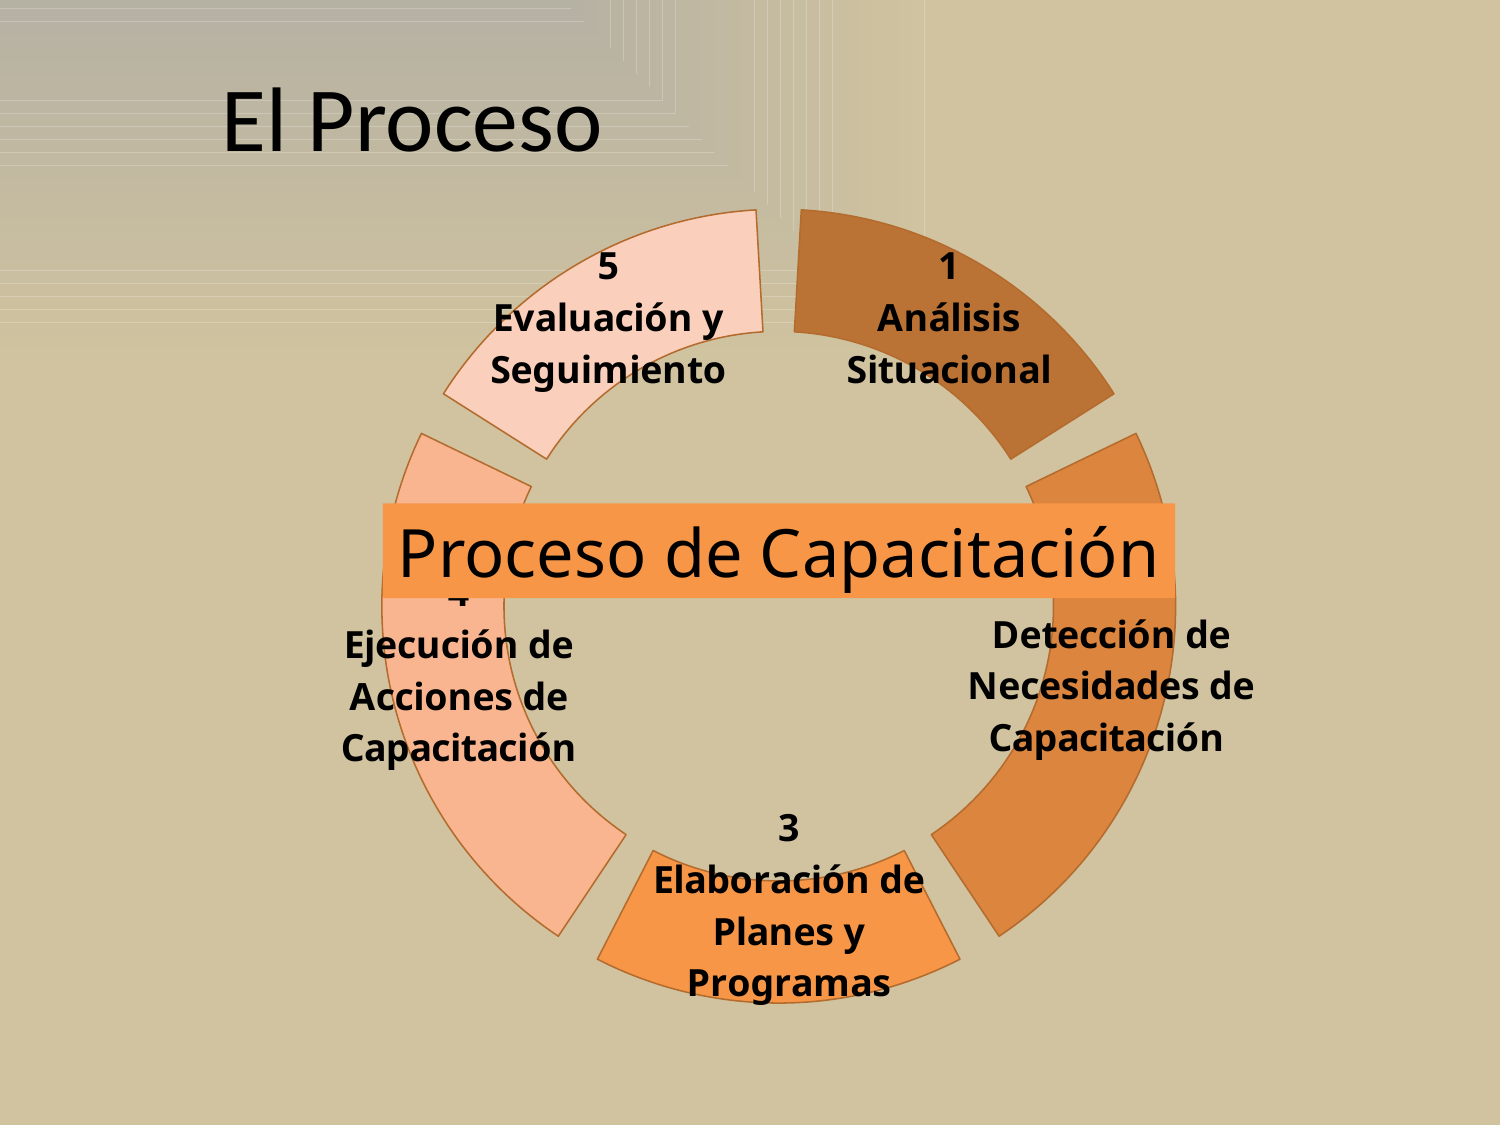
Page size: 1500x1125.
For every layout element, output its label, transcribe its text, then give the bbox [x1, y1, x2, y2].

title El Proceso [75, 45, 750, 183]
chart [76, 184, 1427, 1083]
